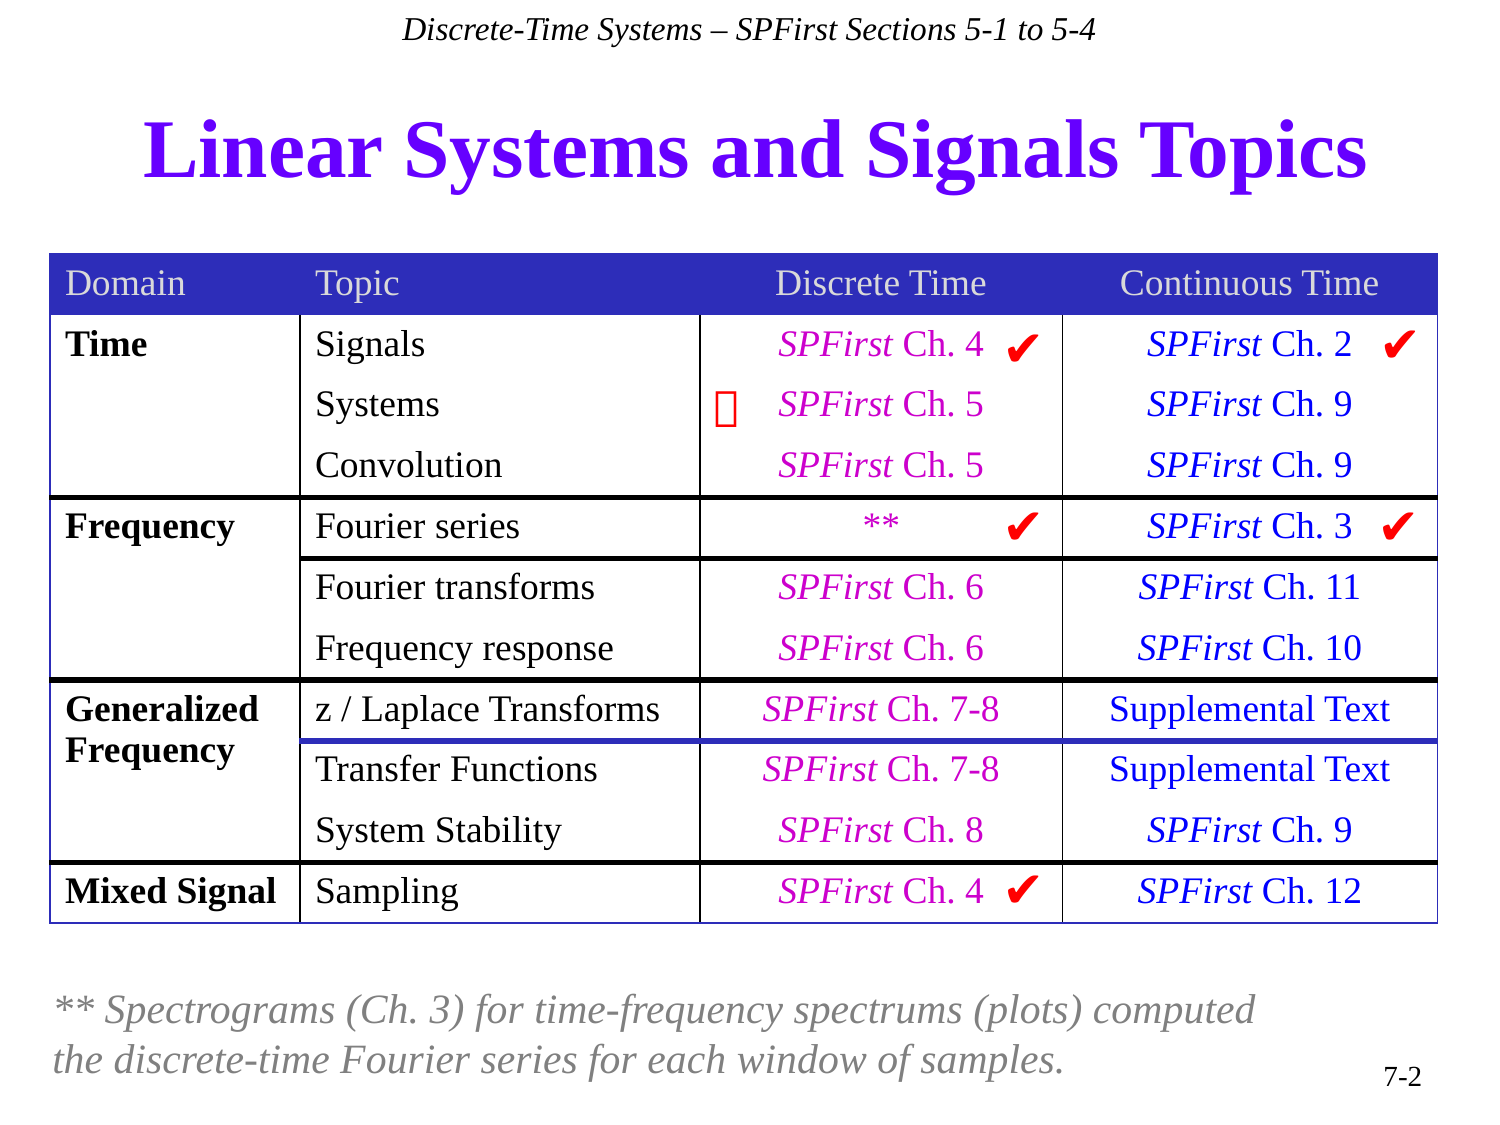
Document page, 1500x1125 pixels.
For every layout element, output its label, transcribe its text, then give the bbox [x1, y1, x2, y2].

table_cell SPFirst Ch. 6 [701, 561, 982, 619]
table_cell Generalized Frequency [51, 683, 299, 860]
table_cell Fourier series [301, 500, 699, 556]
table_cell SPFirst Ch. 7-8 [701, 683, 982, 738]
title Linear Systems and Signals Topics [75, 55, 1438, 238]
table_cell SPFirst Ch. 5 [701, 437, 982, 495]
slide_number 7-2 [1124, 1049, 1438, 1125]
text_box Discrete-Time Systems – SPFirst Sections 5-1 to 5-4 [0, 0, 1500, 55]
table_cell SPFirst Ch. 7-8 [701, 744, 982, 802]
table_header Topic [300, 255, 700, 315]
table_header Domain [51, 255, 300, 315]
table_cell z / Laplace Transforms [301, 683, 699, 738]
table_header Continuous Time [1062, 255, 1437, 303]
table_cell Transfer Functions [301, 744, 699, 802]
table_cell Fourier transforms [301, 561, 699, 619]
table_cell Systems [301, 376, 696, 437]
table_cell ** [701, 500, 982, 556]
table_cell SPFirst Ch. 6 [701, 619, 982, 677]
table_cell Sampling [301, 865, 699, 922]
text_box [987, 304, 1440, 926]
table_cell Mixed Signal [51, 865, 299, 922]
table_header Discrete Time [700, 255, 1062, 315]
table_cell SPFirst Ch. 8 [701, 802, 982, 860]
text_box ** Spectrograms (Ch. 3) for time-frequency spectrums (plots) computed the discrete-time Fourier series for each window of samples. [37, 974, 1325, 1090]
table_cell Time [51, 315, 299, 495]
table_cell Frequency [51, 500, 299, 677]
table_cell SPFirst Ch. 5 [772, 376, 982, 437]
table_cell System Stability [301, 802, 699, 860]
table_cell Convolution [301, 437, 699, 495]
text_box  [696, 370, 772, 445]
table_cell SPFirst Ch. 4 [701, 315, 982, 376]
table_cell SPFirst Ch. 4 [701, 865, 982, 922]
table_cell Frequency response [301, 619, 699, 677]
table_cell Signals [301, 315, 699, 376]
